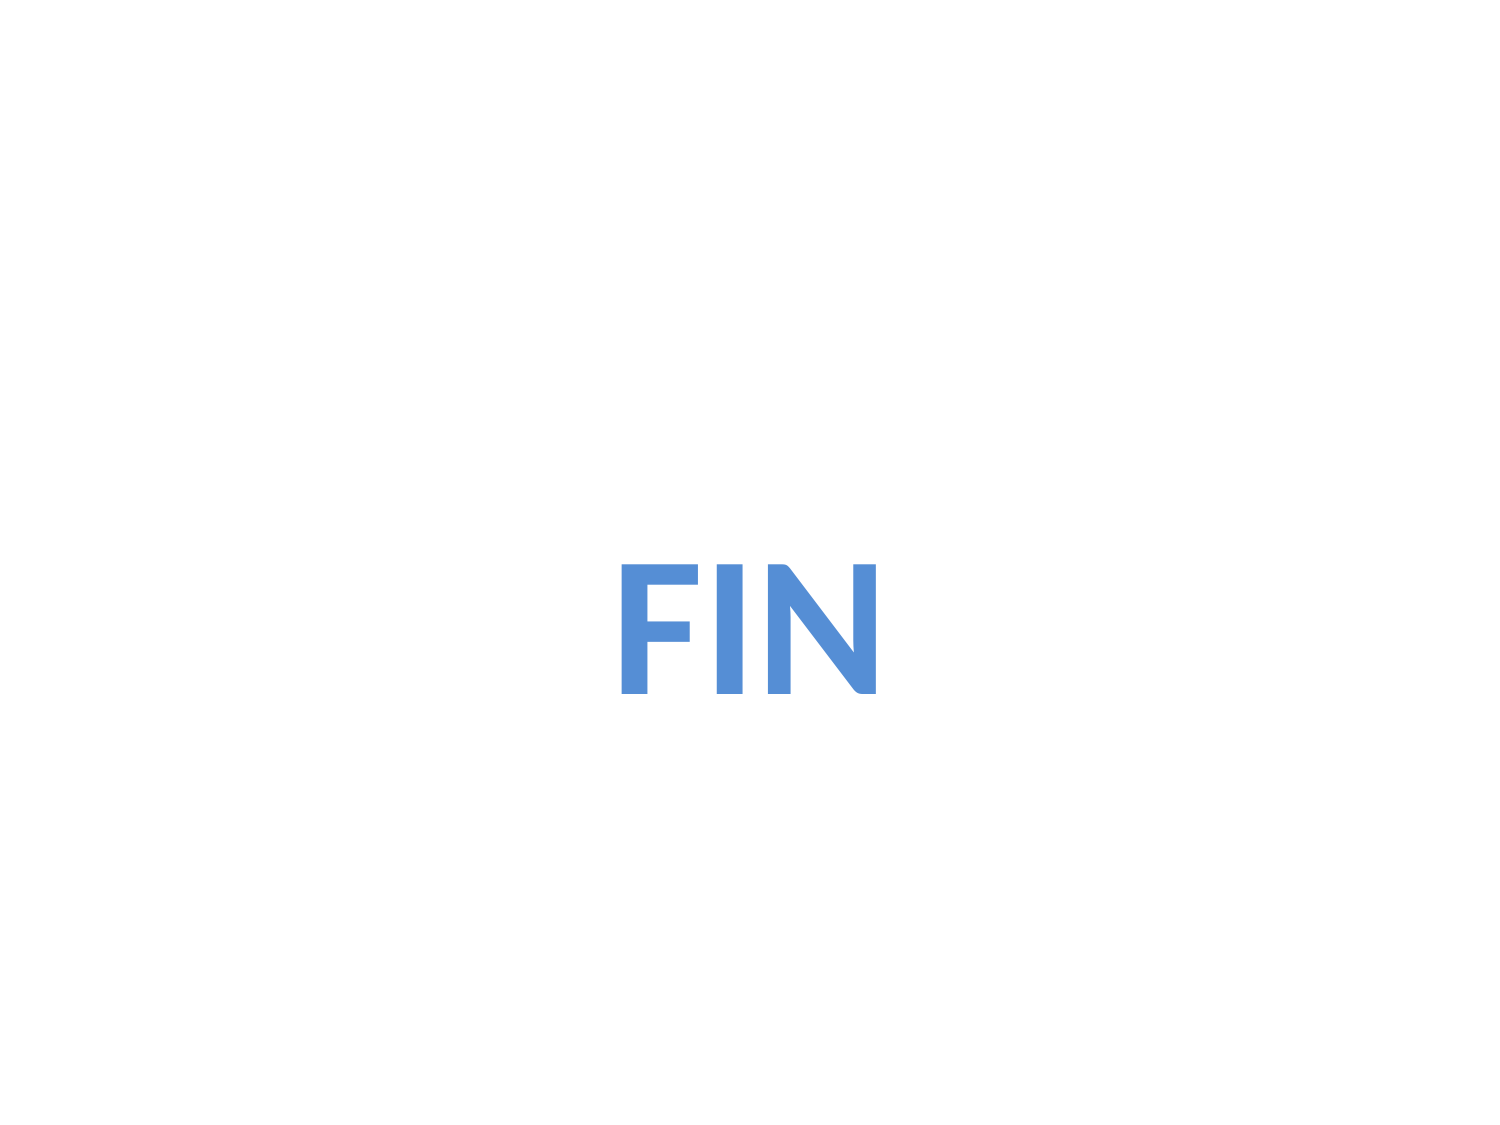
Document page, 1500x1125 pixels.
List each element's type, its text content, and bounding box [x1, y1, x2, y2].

text_box FIN [596, 486, 904, 742]
